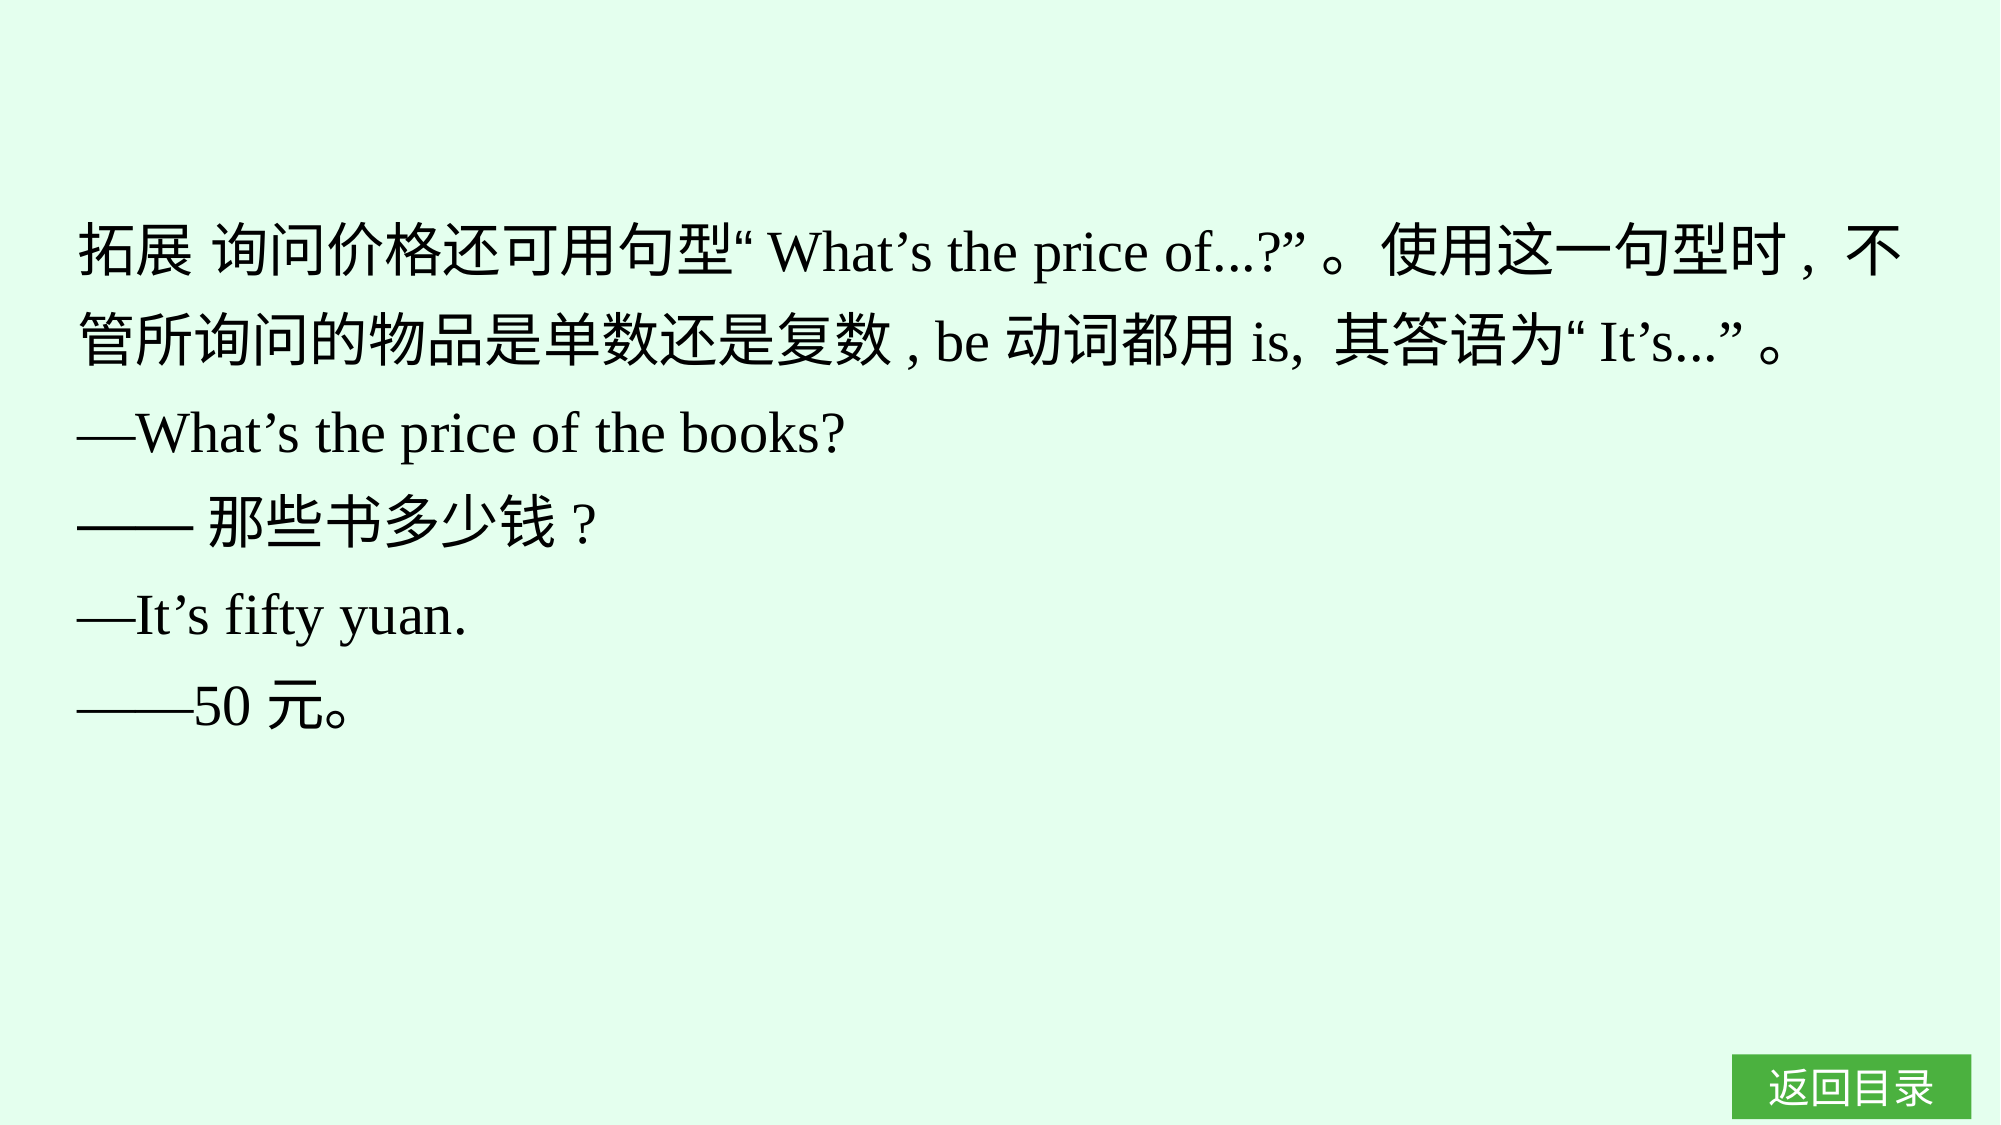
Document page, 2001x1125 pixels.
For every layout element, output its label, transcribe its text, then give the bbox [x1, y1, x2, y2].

text_box 拓展 询问价格还可用句型“What’s the price of...?”。使用这一句型时, 不管所询问的物品是单数还是复数, be动词都用is, 其答语为“It’s...”。 —What’s the price of the books? ——那些书多少钱? —It’s fifty yuan. ——50元。 [62, 184, 1938, 745]
